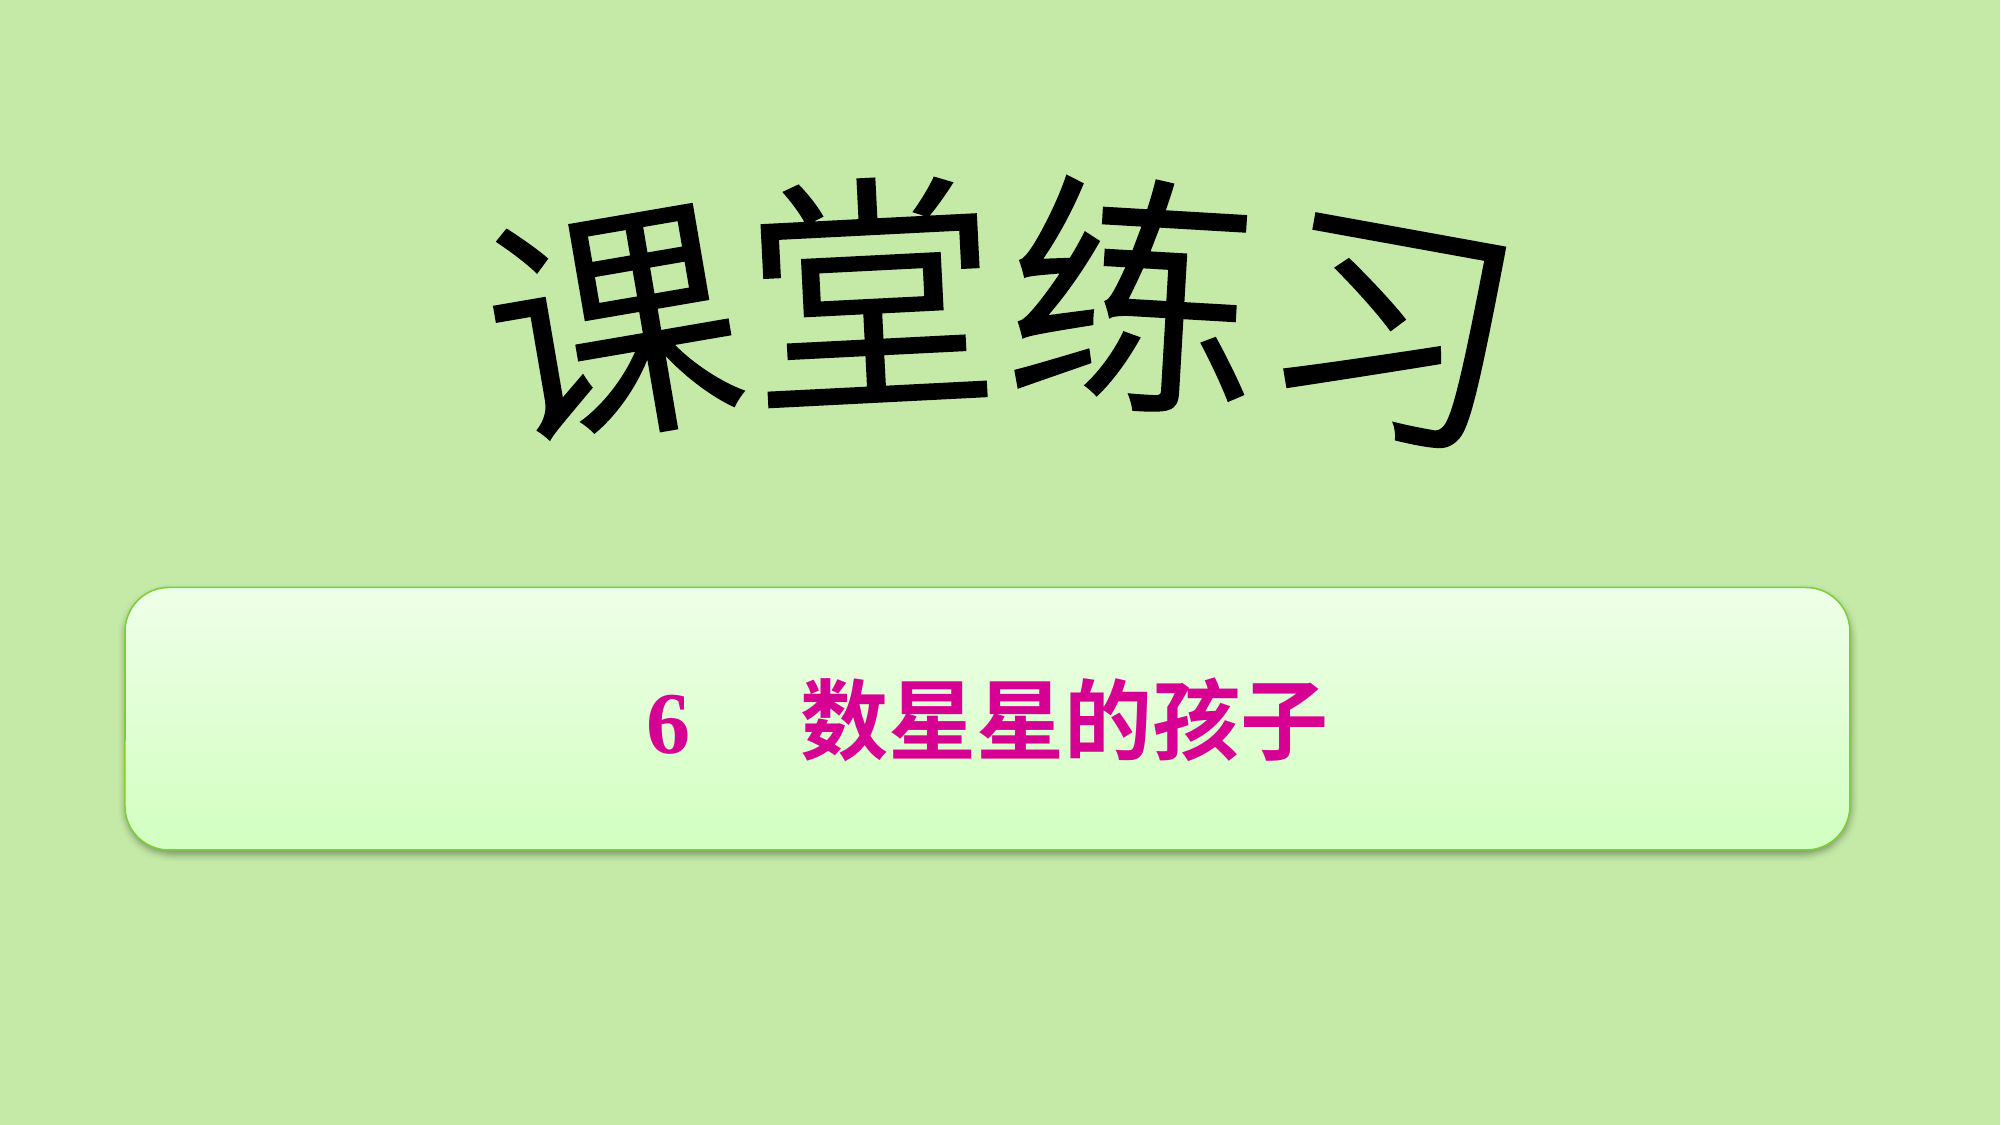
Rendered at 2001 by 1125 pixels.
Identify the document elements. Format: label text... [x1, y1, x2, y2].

text_box 6 数星星的孩子 [124, 586, 1851, 851]
